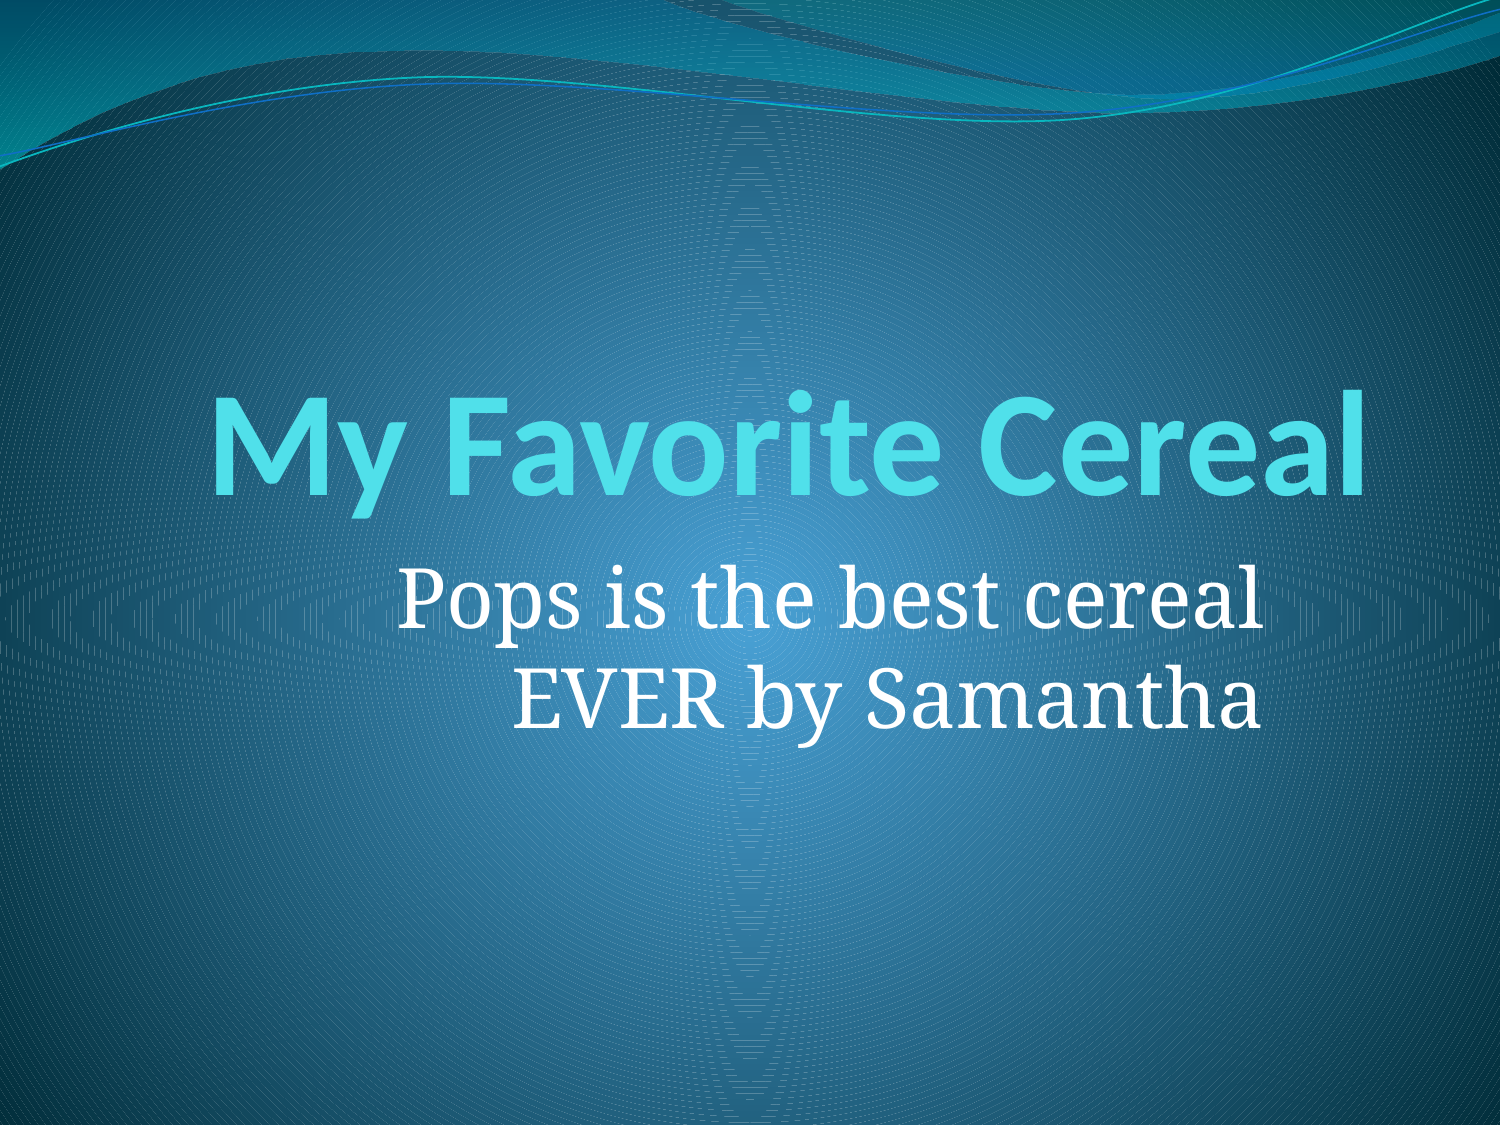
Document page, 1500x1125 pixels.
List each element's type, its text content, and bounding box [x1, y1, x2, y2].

subtitle Pops is the best cereal EVER by Samantha [225, 537, 1275, 800]
title My Favorite Cereal [87, 224, 1376, 525]
